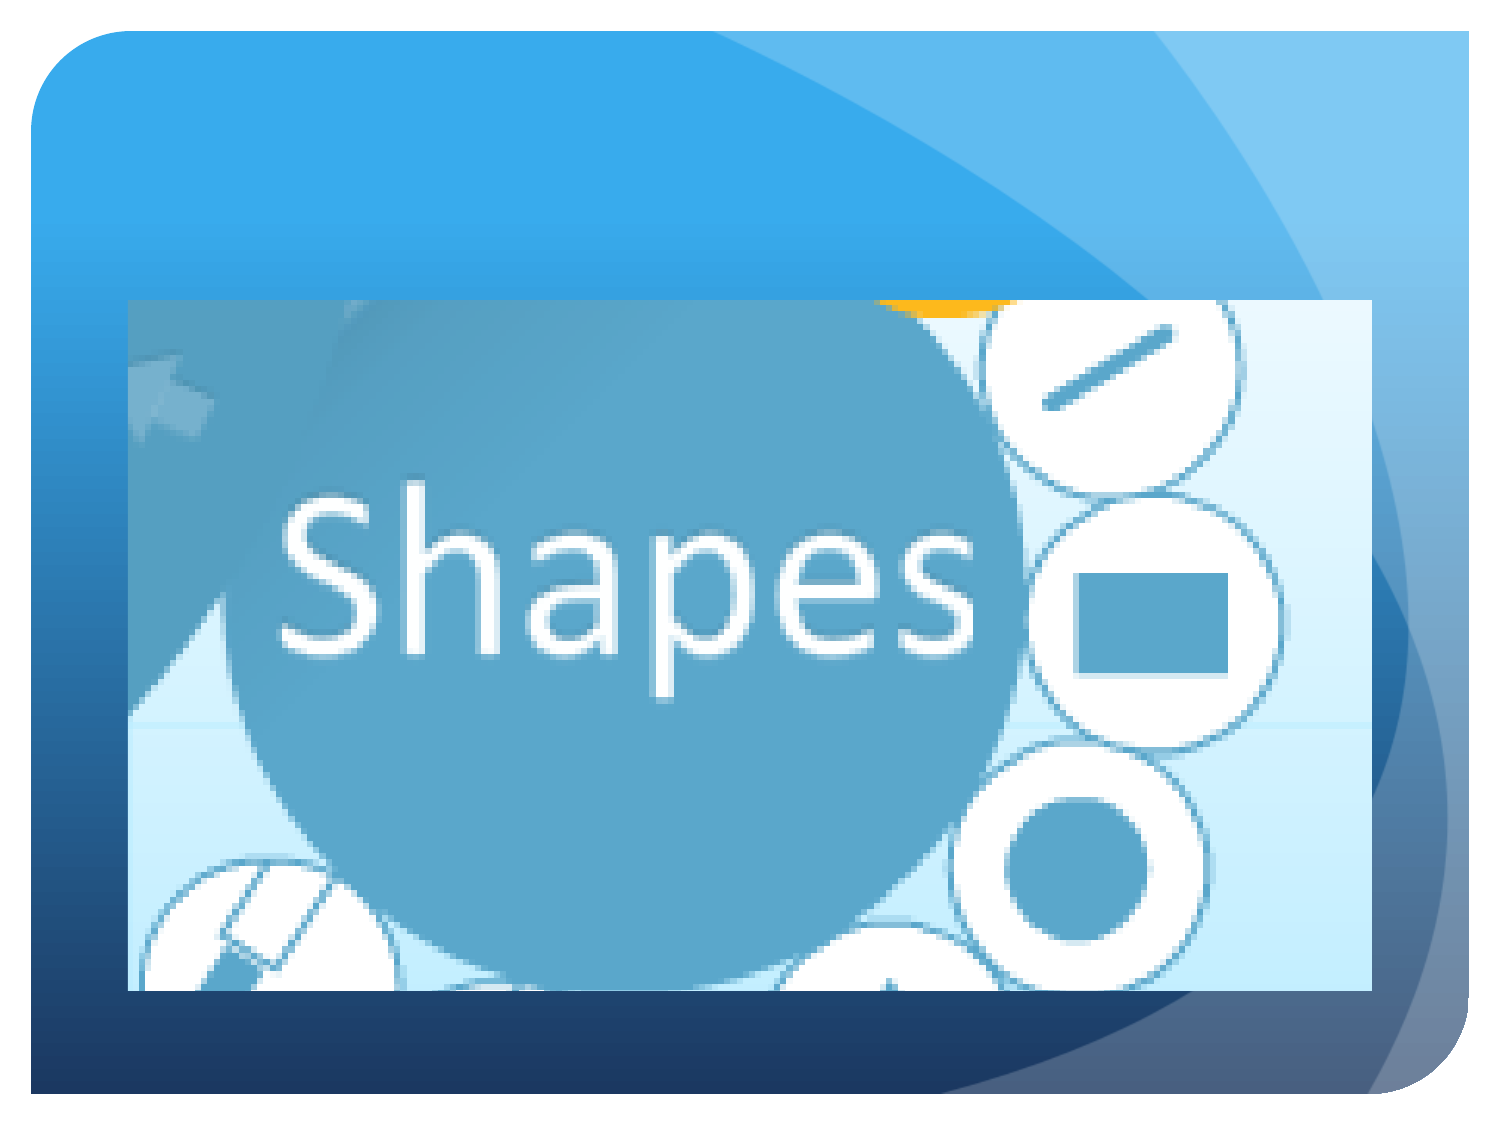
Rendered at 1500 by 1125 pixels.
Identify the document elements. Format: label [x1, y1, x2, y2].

list [127, 299, 1373, 991]
picture [24, 30, 1473, 1094]
